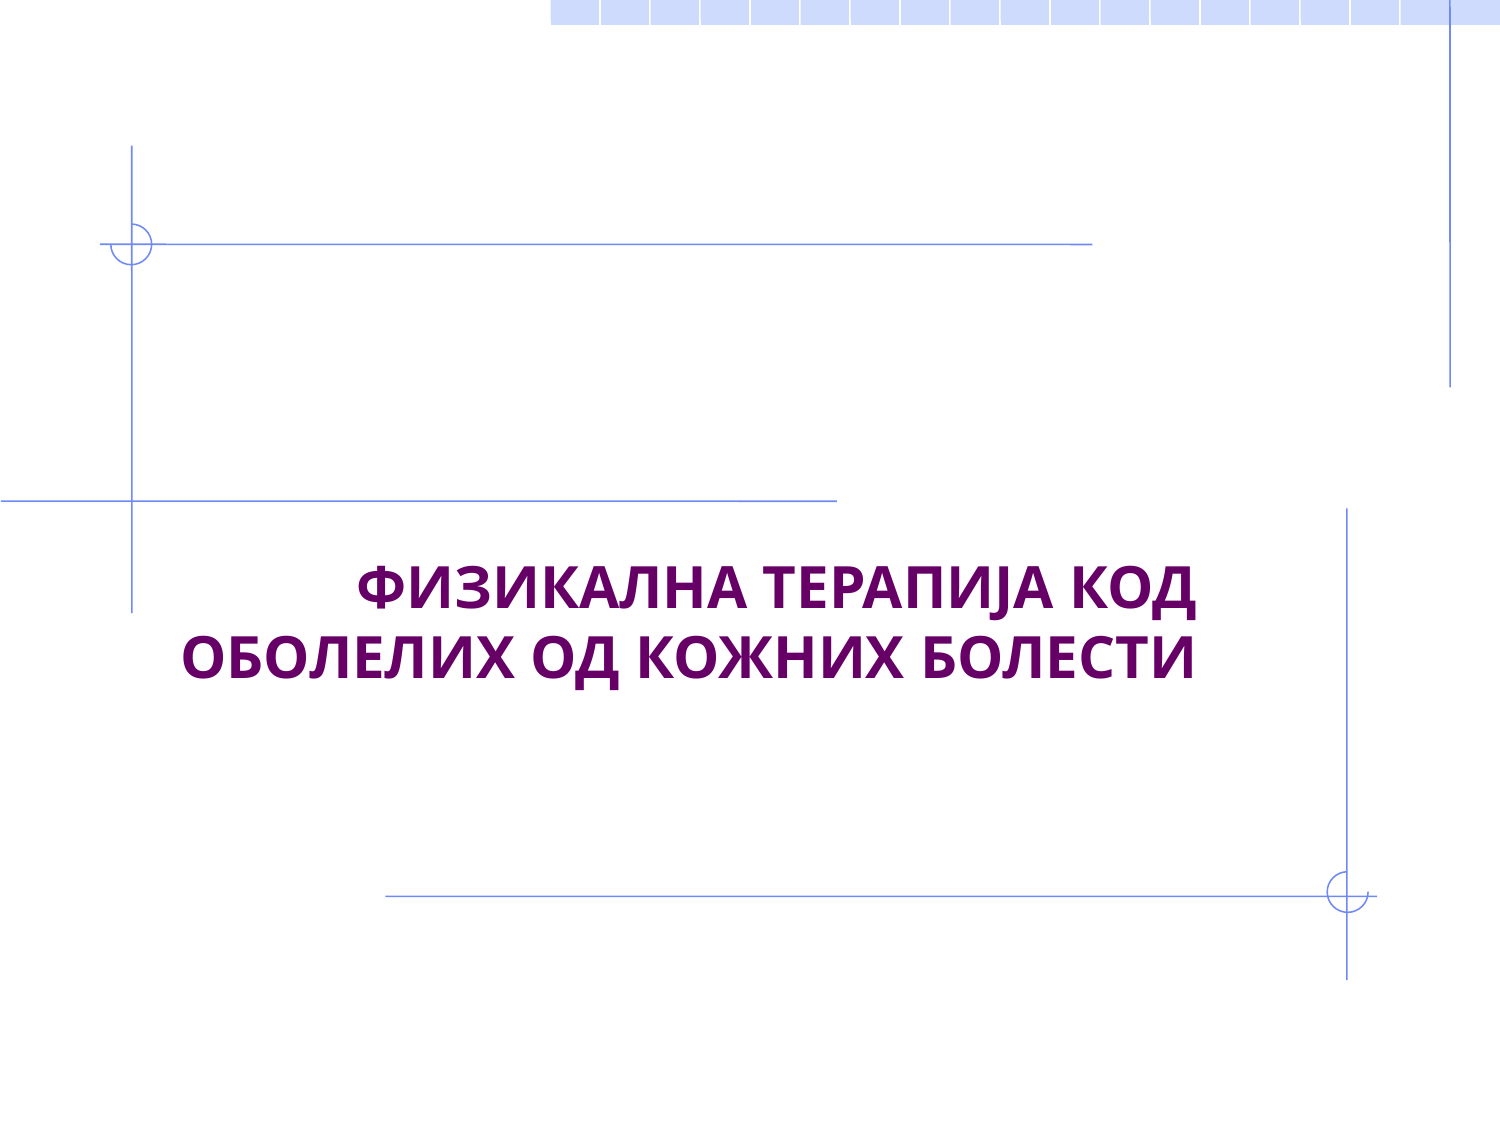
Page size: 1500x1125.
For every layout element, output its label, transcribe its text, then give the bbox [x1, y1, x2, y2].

subtitle ФИЗИКАЛНА ТЕРАПИЈА КОД ОБОЛЕЛИХ ОД КОЖНИХ БОЛЕСТИ [162, 542, 1213, 831]
